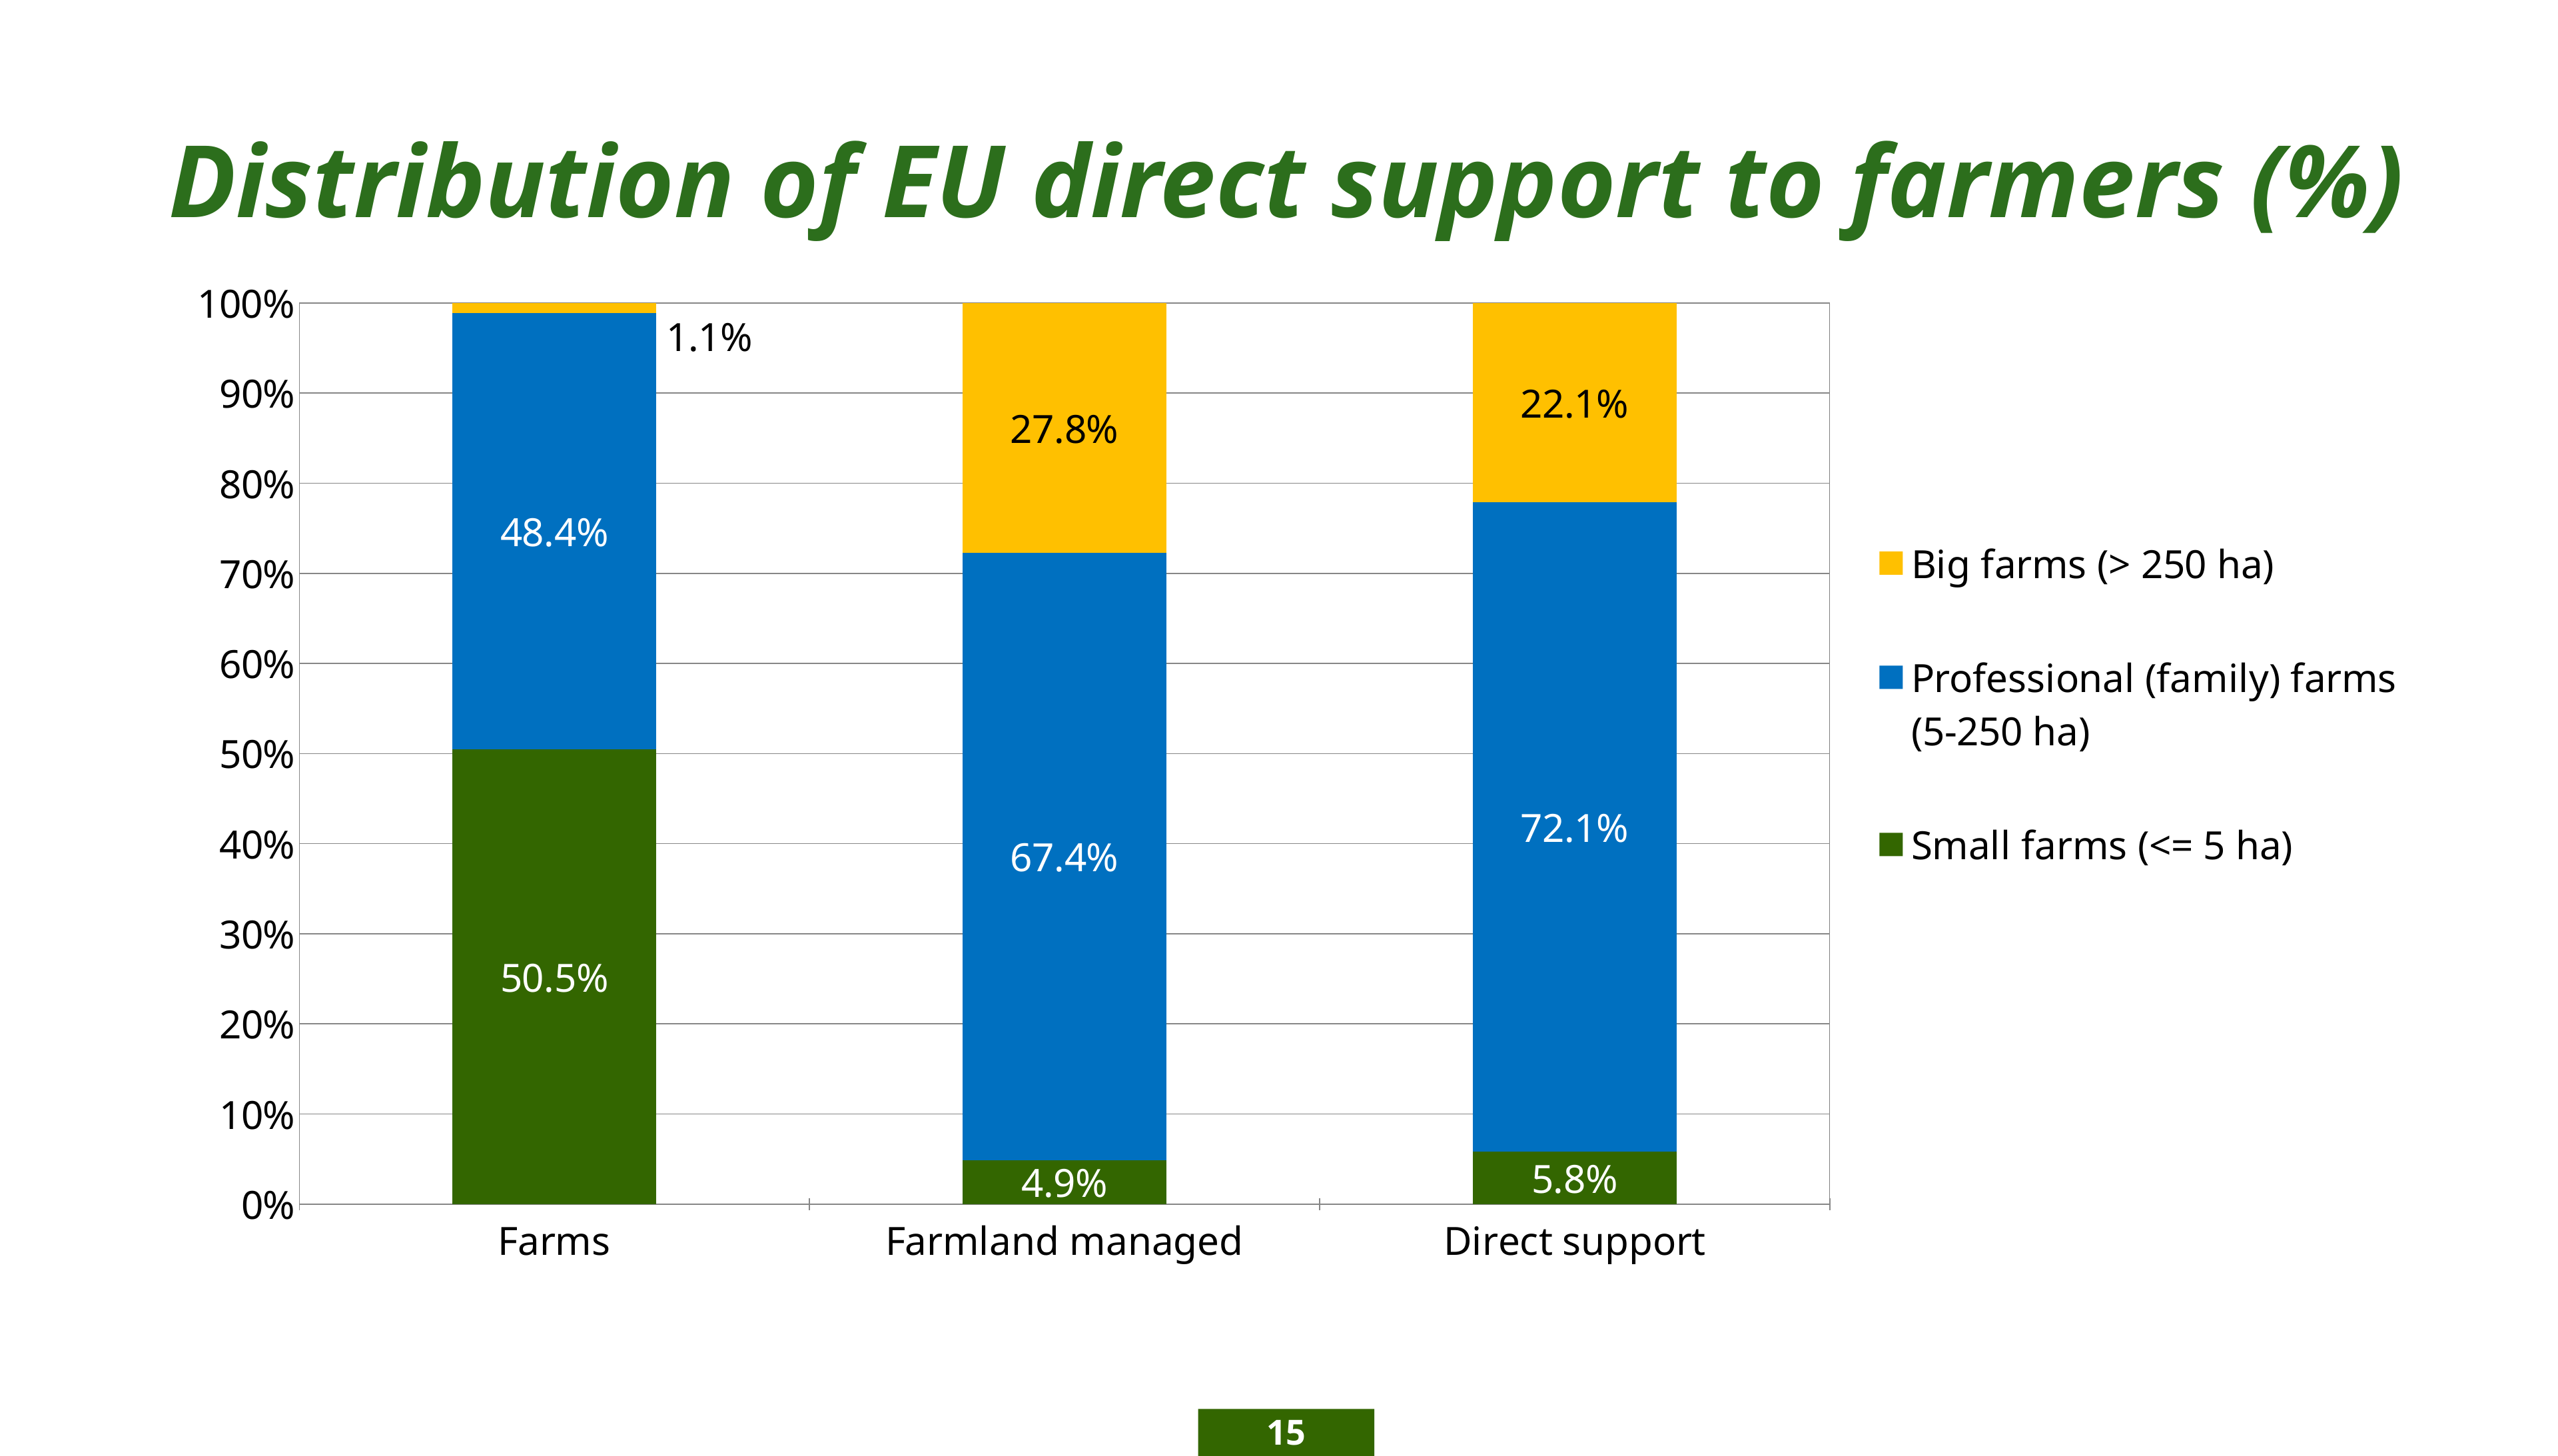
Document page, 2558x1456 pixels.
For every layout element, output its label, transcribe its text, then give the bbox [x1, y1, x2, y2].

chart [137, 272, 2420, 1287]
title Distribution of EU direct support to farmers (%) [77, 106, 2495, 240]
text_box 15 [1198, 1409, 1375, 1456]
